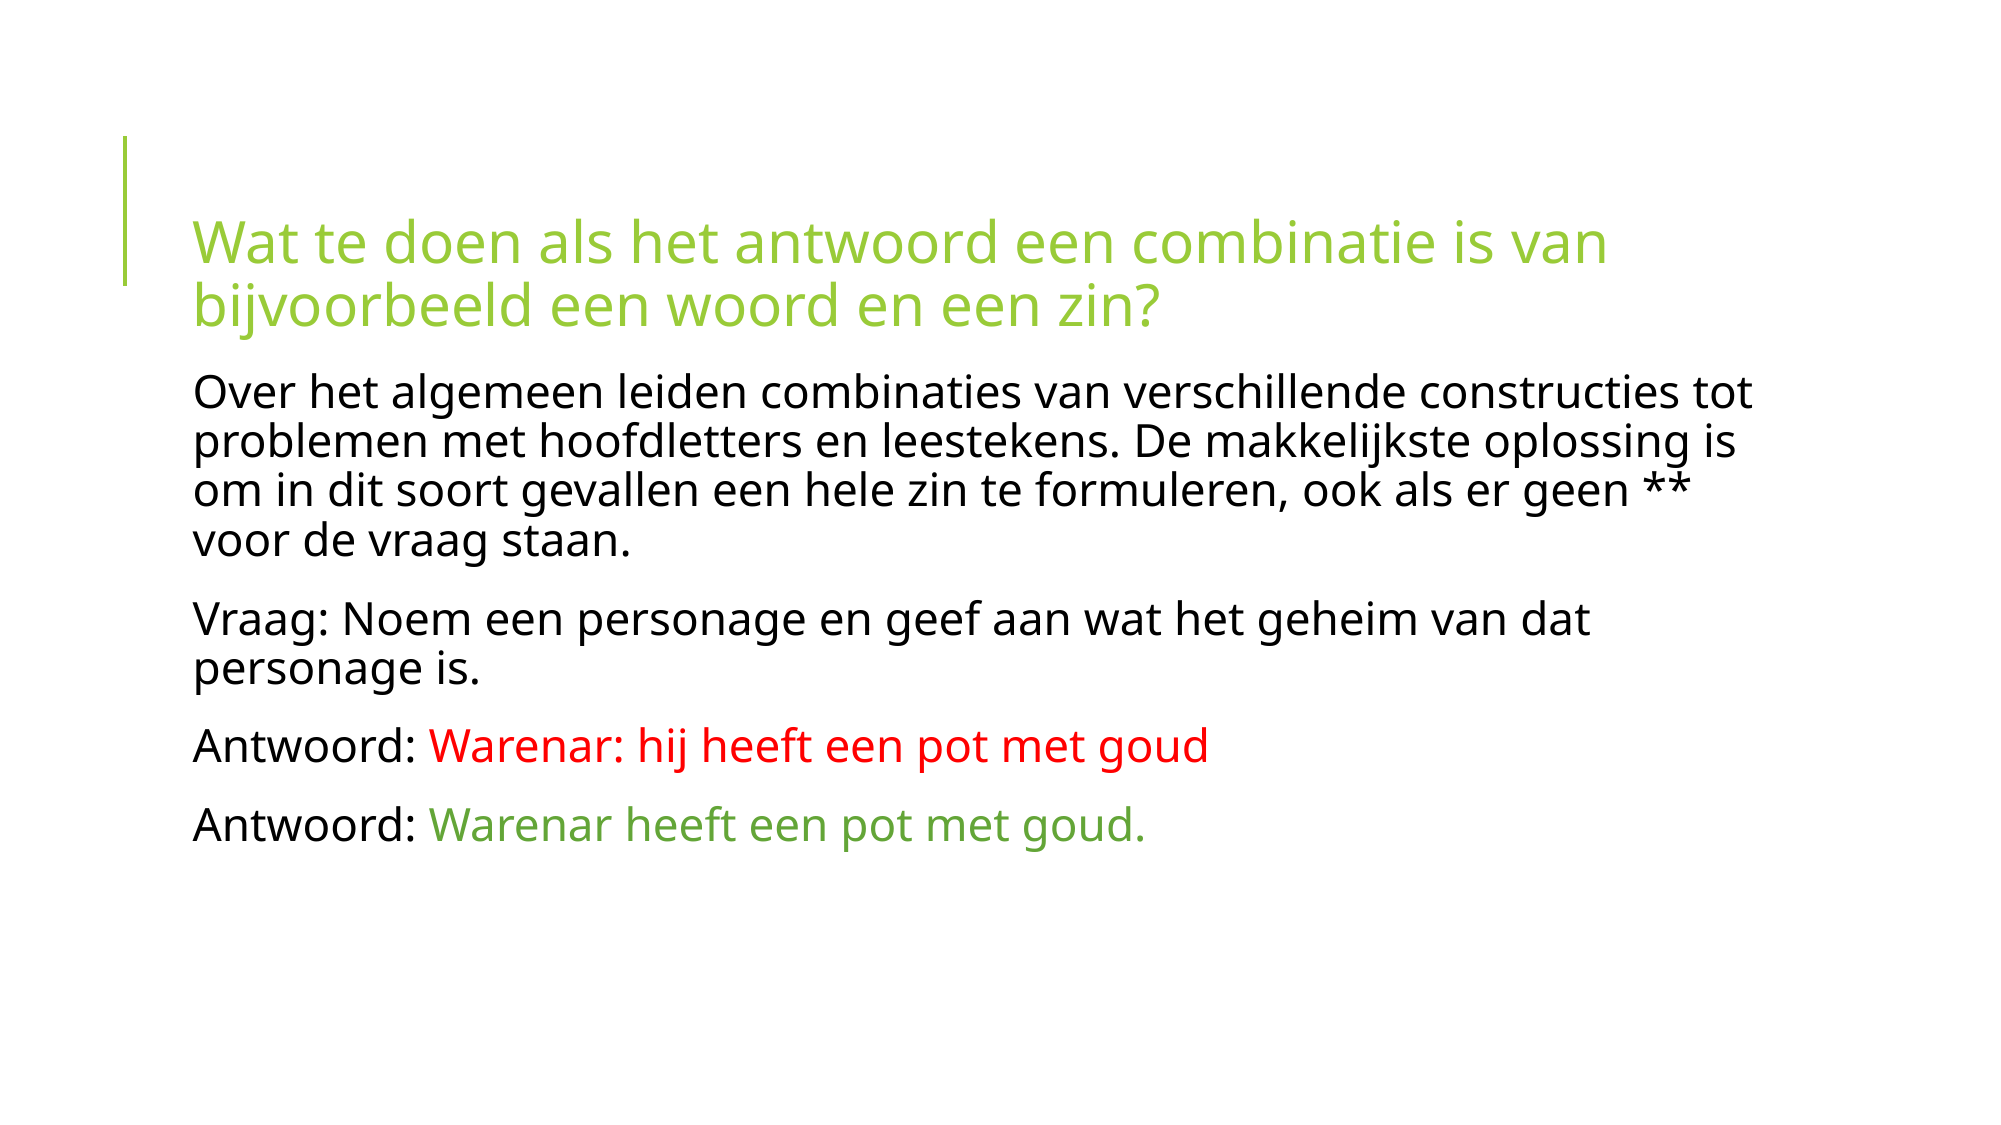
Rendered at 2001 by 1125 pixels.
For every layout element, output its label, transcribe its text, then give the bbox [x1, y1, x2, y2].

list Wat te doen als het antwoord een combinatie is van bijvoorbeeld een woord en een zin? Over het algemeen leiden combinaties van verschillende constructies tot problemen met hoofdletters en leestekens. De makkelijkste oplossing is om in dit soort gevallen een hele zin te formuleren, ook als er geen ** voor de vraag staan. Vraag: Noem een personage en geef aan wat het geheim van dat personage is. Antwoord: Warenar: hij heeft een pot met goud Antwoord: Warenar heeft een pot met goud. [170, 205, 1765, 866]
